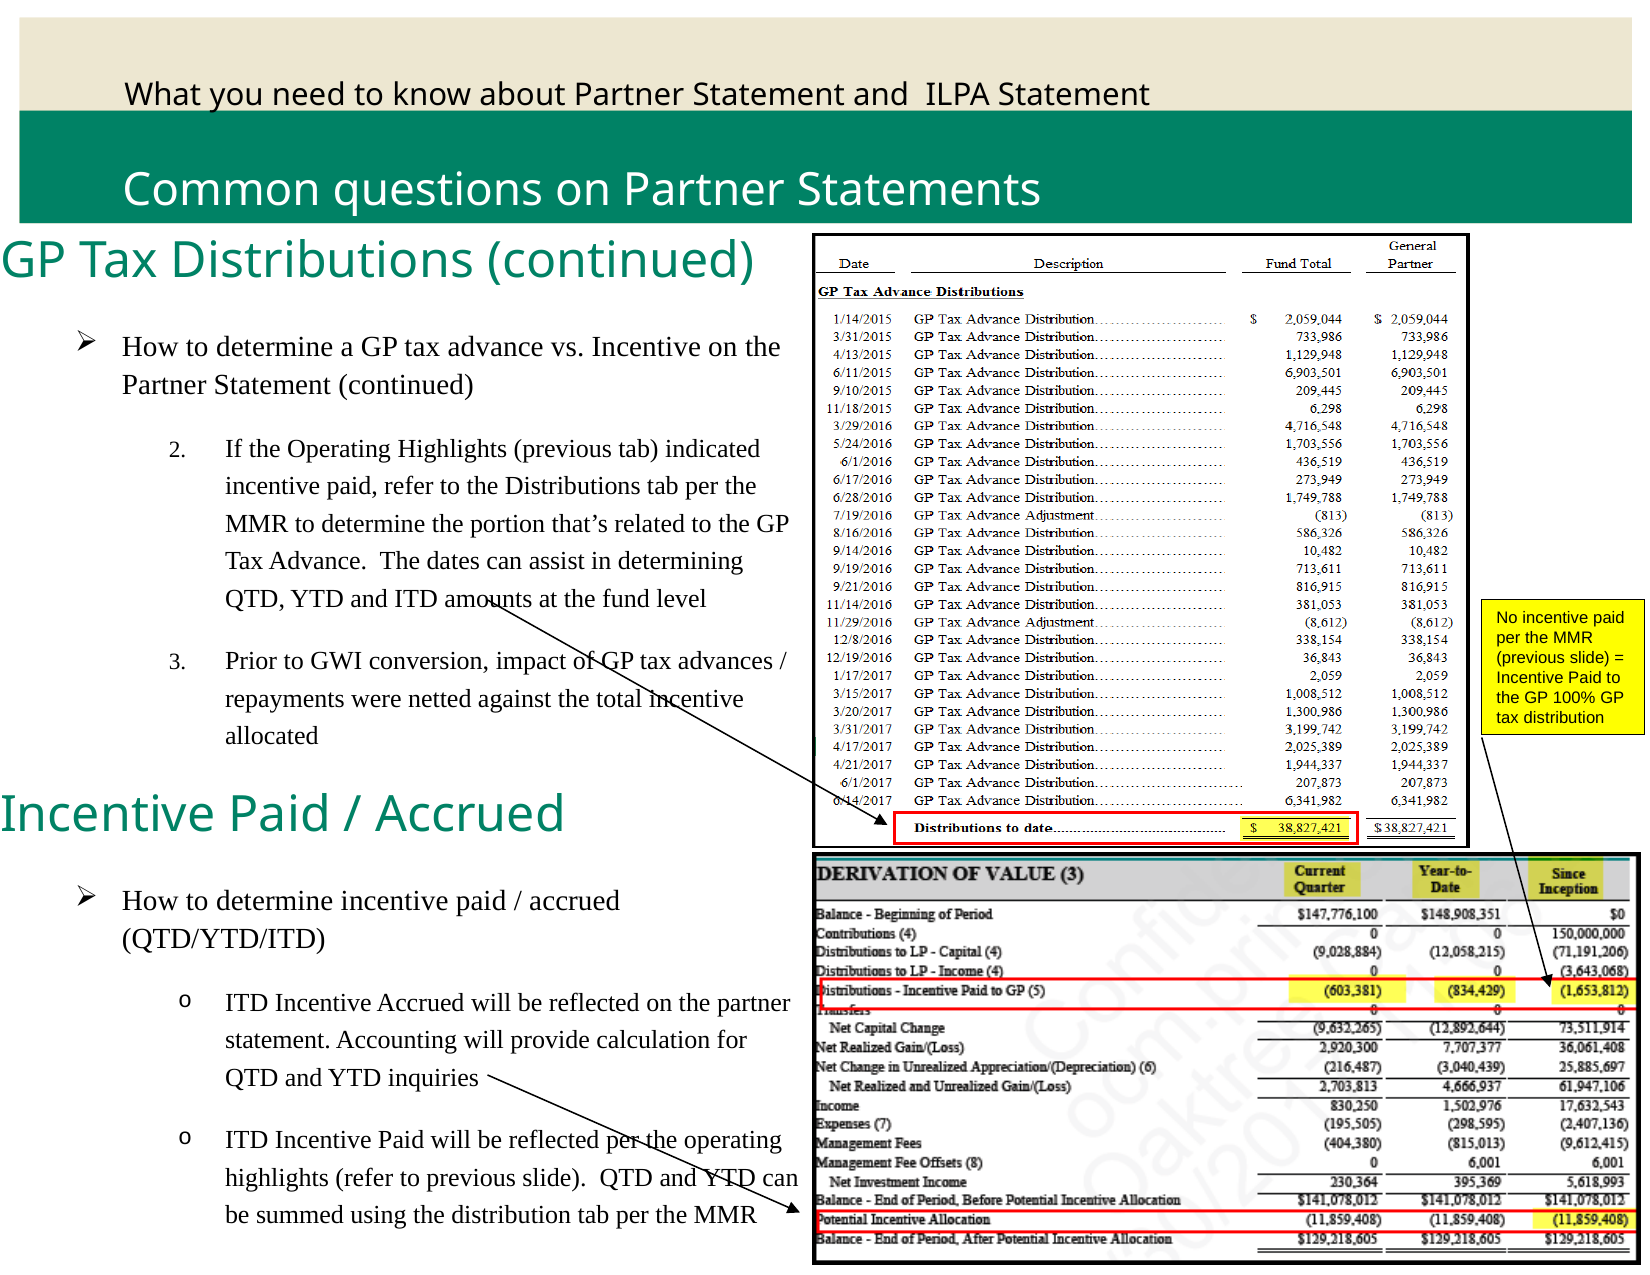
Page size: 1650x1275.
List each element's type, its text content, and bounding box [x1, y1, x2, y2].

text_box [487, 599, 888, 826]
list GP Tax Distributions (continued) How to determine a GP tax advance vs. Incentive on the Partner Statement (continued) If the Operating Highlights (previous tab) indicated incentive paid, refer to the Distributions tab per the MMR to determine the portion that’s related to the GP Tax Advance. The dates can assist in determining QTD, YTD and ITD amounts at the fund level Prior to GWI conversion, impact of GP tax advances / repayments were netted against the total incentive allocated Incentive Paid / Accrued How to determine incentive paid / accrued (QTD/YTD/ITD) ITD Incentive Accrued will be reflected on the partner statement. Accounting will provide calculation for QTD and YTD inquiries ITD Incentive Paid will be reflected per the operating highlights (refer to previous slide). QTD and YTD can be summed using the distribution tab per the MMR [0, 249, 801, 1275]
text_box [487, 1074, 801, 1213]
picture [812, 852, 1641, 1266]
text_box No incentive paid per the MMR (previous slide) = Incentive Paid to the GP 100% GP tax distribution [1481, 599, 1645, 735]
title Common questions on Partner Statements [105, 142, 1591, 231]
picture [812, 233, 1470, 849]
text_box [1481, 737, 1551, 988]
